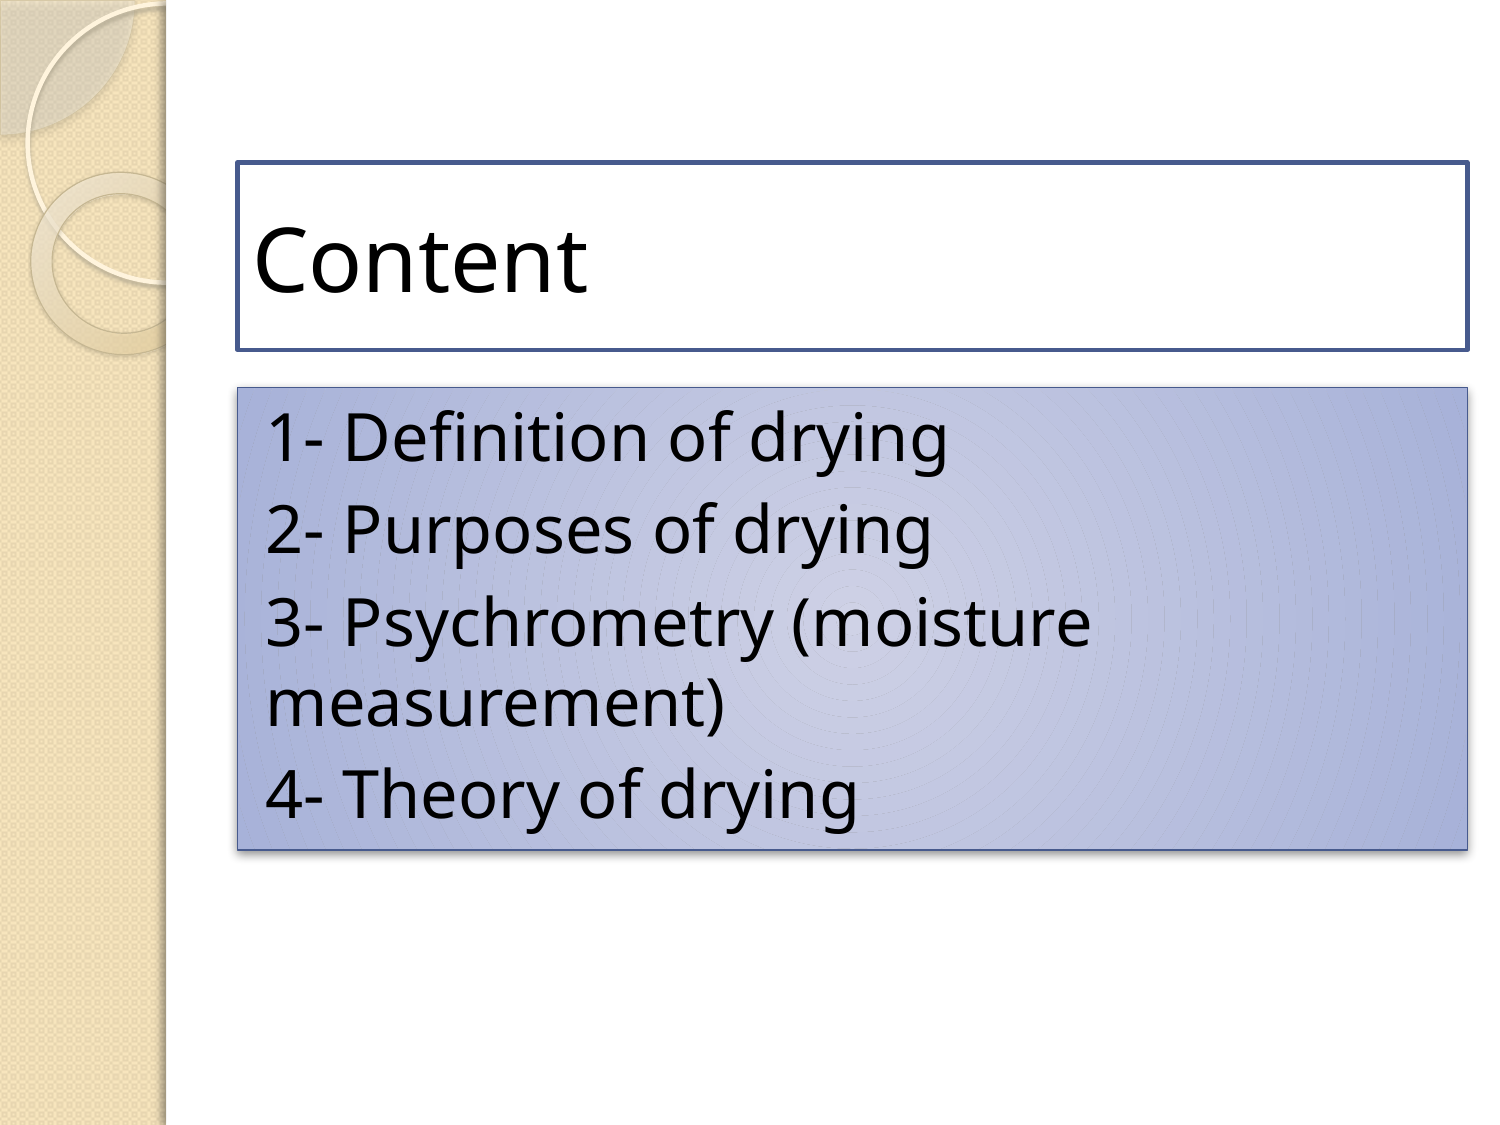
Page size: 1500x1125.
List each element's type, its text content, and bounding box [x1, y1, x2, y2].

list 1- Definition of drying 2- Purposes of drying 3- Psychrometry (moisture measurement) 4- Theory of drying [237, 387, 1468, 851]
title Content [235, 160, 1470, 352]
